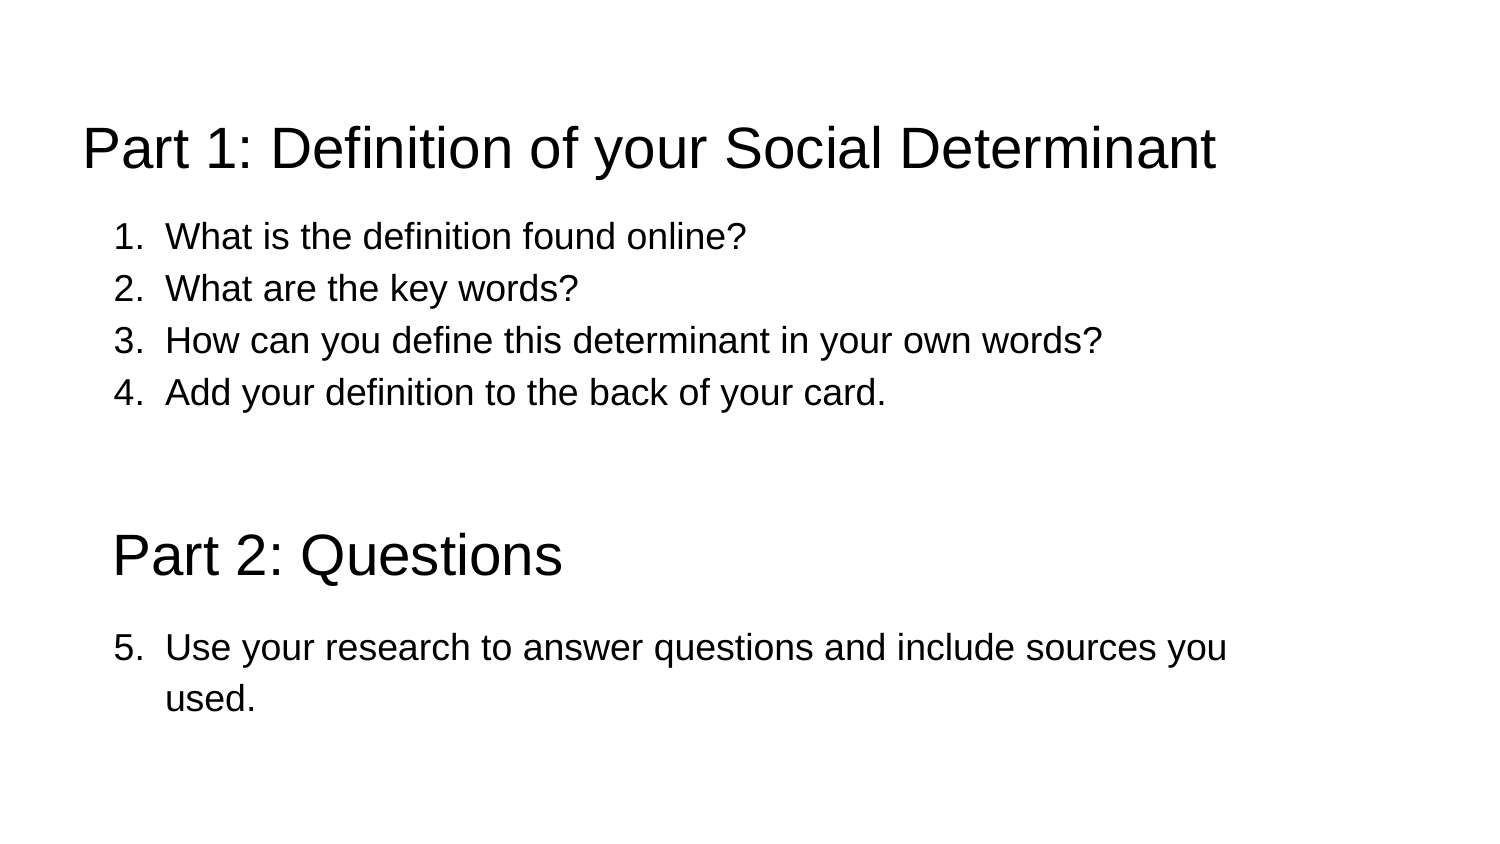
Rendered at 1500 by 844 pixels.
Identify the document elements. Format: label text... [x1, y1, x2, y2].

title Part 2: Questions [105, 446, 1293, 588]
list What is the definition found online? What are the key words? How can you define this determinant in your own words? Add your definition to the back of your card. Use your research to answer questions and include sources you used. [75, 198, 1263, 795]
title Part 1: Definition of your Social Determinant [75, 39, 1263, 181]
